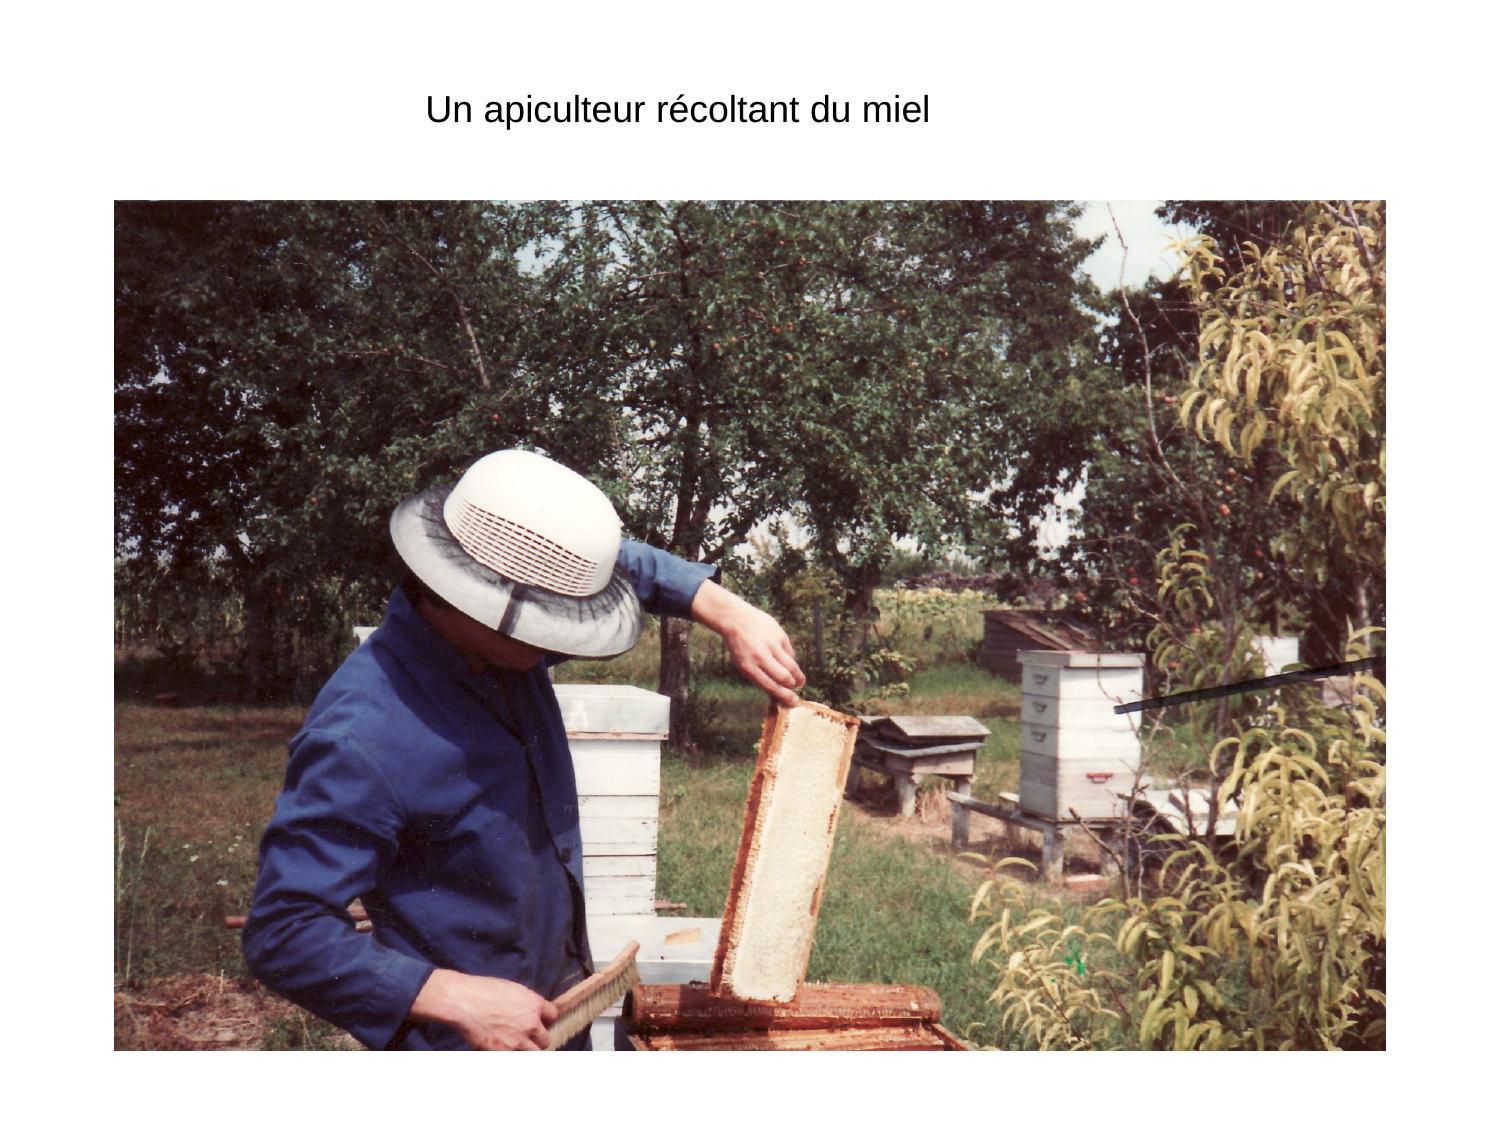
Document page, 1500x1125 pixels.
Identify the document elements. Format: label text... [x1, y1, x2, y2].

picture [114, 199, 1386, 1051]
text_box Un apiculteur récoltant du miel [410, 78, 946, 138]
